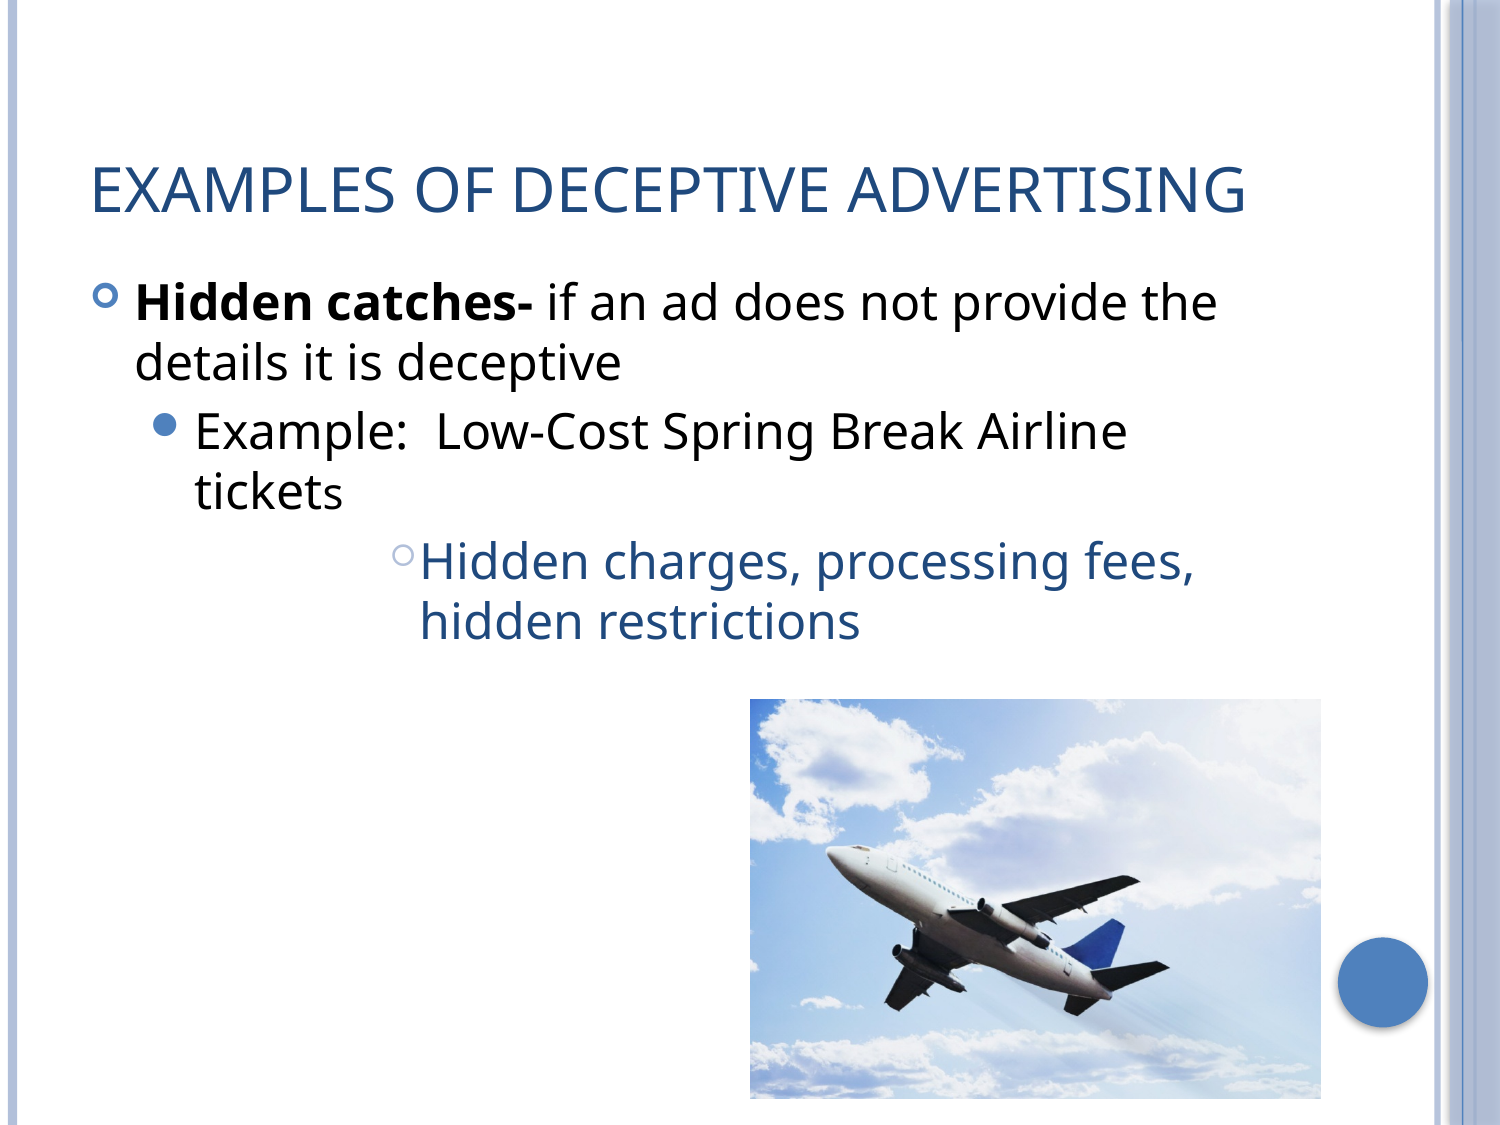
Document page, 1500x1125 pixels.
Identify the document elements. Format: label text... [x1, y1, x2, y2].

list Hidden catches- if an ad does not provide the details it is deceptive Example: Low-Cost Spring Break Airline tickets Hidden charges, processing fees, hidden restrictions [75, 262, 1300, 1062]
title Examples of Deceptive Advertising [75, 45, 1300, 233]
picture [749, 699, 1322, 1099]
